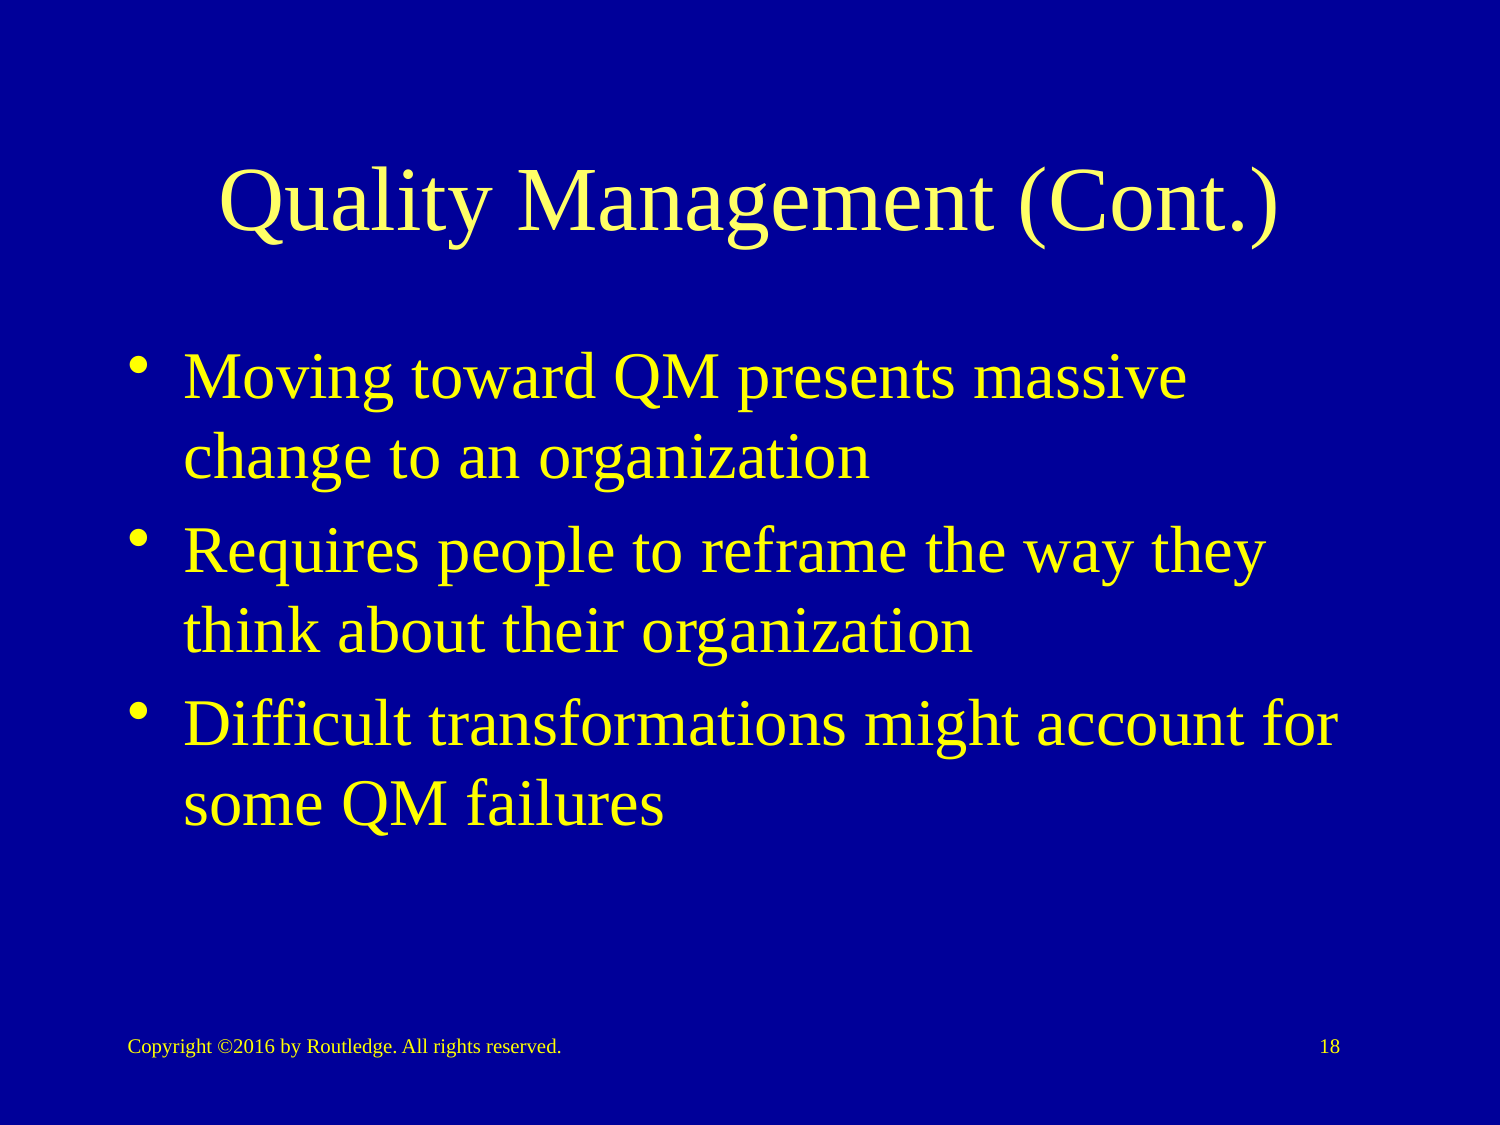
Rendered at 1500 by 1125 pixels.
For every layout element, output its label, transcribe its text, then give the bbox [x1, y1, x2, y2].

slide_number 18 [1303, 1024, 1388, 1101]
list Moving toward QM presents massive change to an organization Requires people to reframe the way they think about their organization Difficult transformations might account for some QM failures [112, 324, 1388, 1000]
footer Copyright ©2016 by Routledge. All rights reserved. [111, 1024, 1267, 1101]
title Quality Management (Cont.) [112, 99, 1388, 288]
